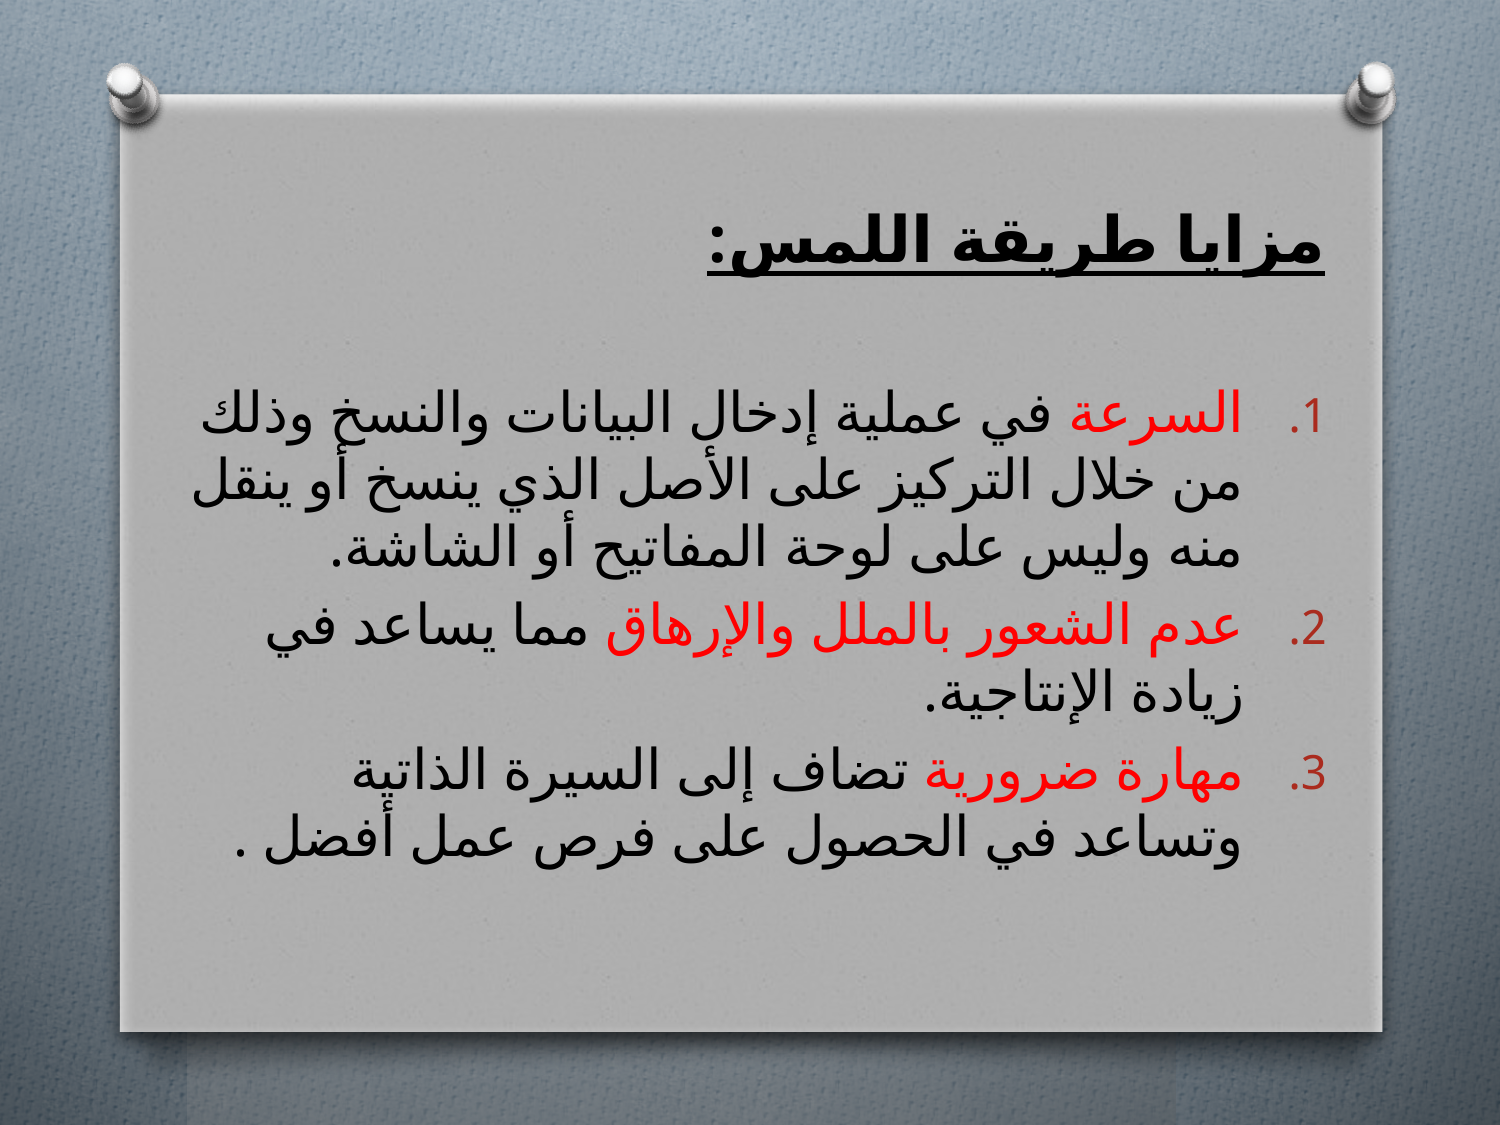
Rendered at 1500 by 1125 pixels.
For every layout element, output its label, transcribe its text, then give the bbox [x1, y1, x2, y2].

picture [75, 29, 198, 153]
list مزايا طريقة اللمس: السرعة في عملية إدخال البيانات والنسخ وذلك من خلال التركيز على الأصل الذي ينسخ أو ينقل منه وليس على لوحة المفاتيح أو الشاشة. عدم الشعور بالملل والإرهاق مما يساعد في زيادة الإنتاجية. مهارة ضرورية تضاف إلى السيرة الذاتية وتساعد في الحصول على فرص عمل أفضل . [171, 101, 1341, 988]
picture [1317, 35, 1439, 156]
